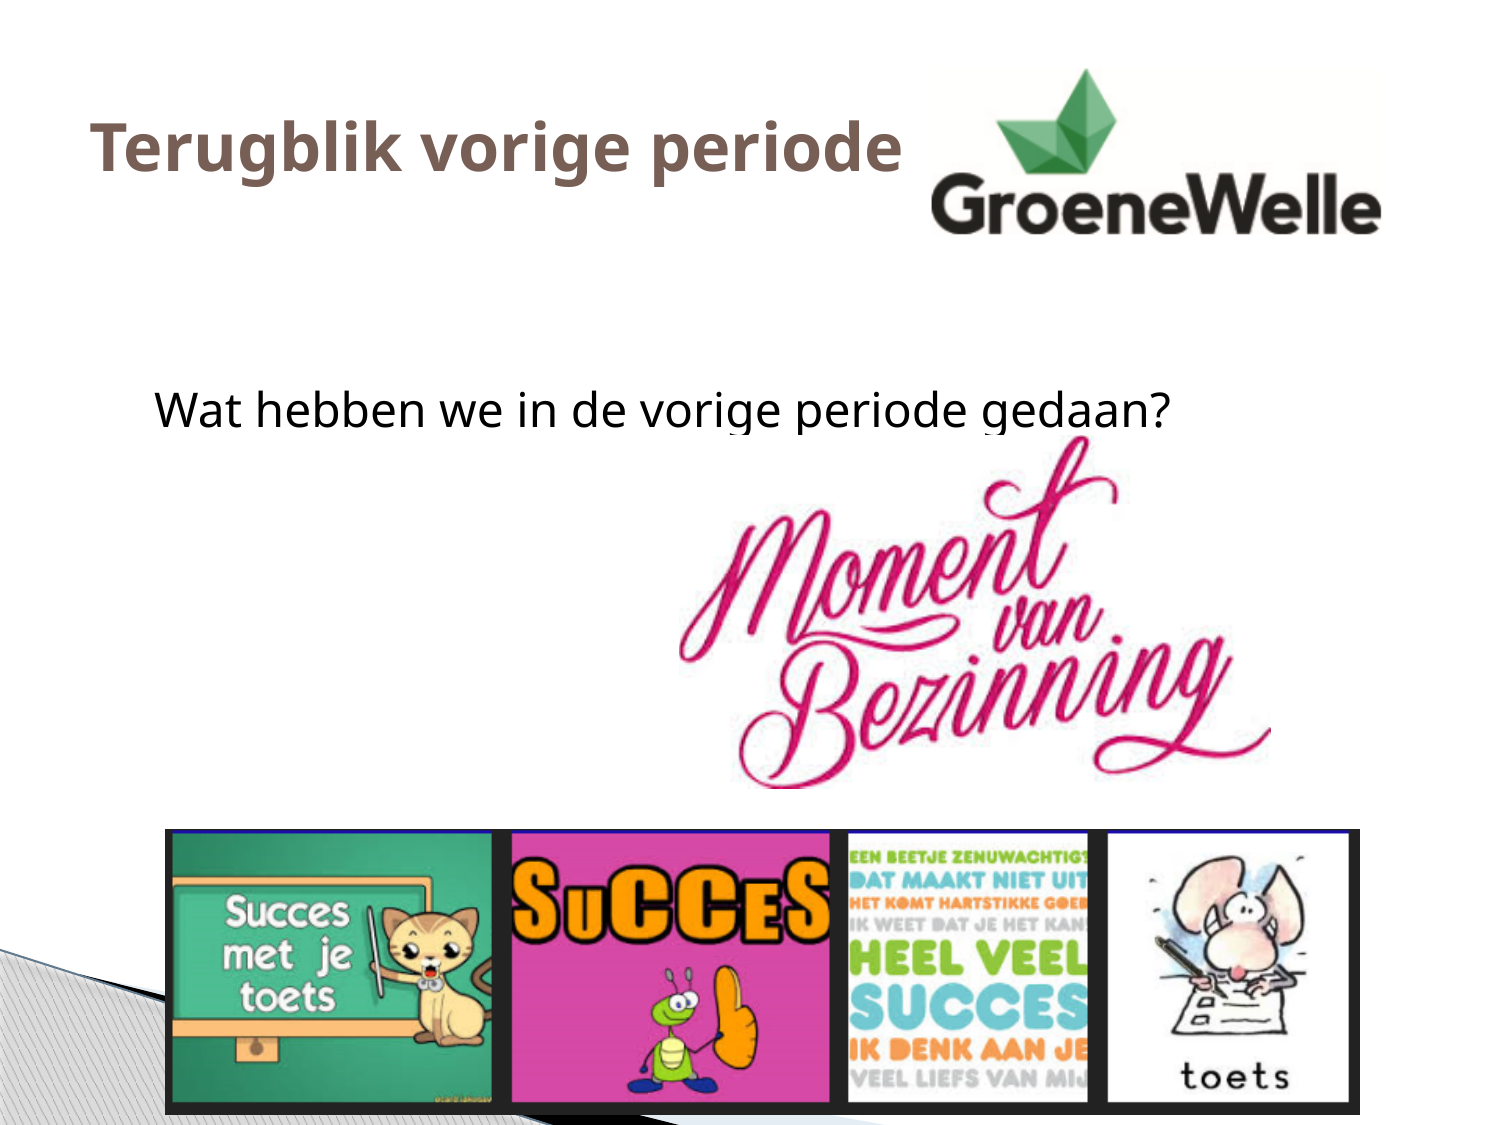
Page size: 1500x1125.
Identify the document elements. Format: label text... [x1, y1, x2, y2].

picture [165, 829, 1360, 1115]
picture [678, 435, 1272, 790]
list Wat hebben we in de vorige periode gedaan? [75, 243, 1425, 986]
title Terugblik vorige periode [75, 45, 928, 244]
picture [921, 50, 1400, 247]
